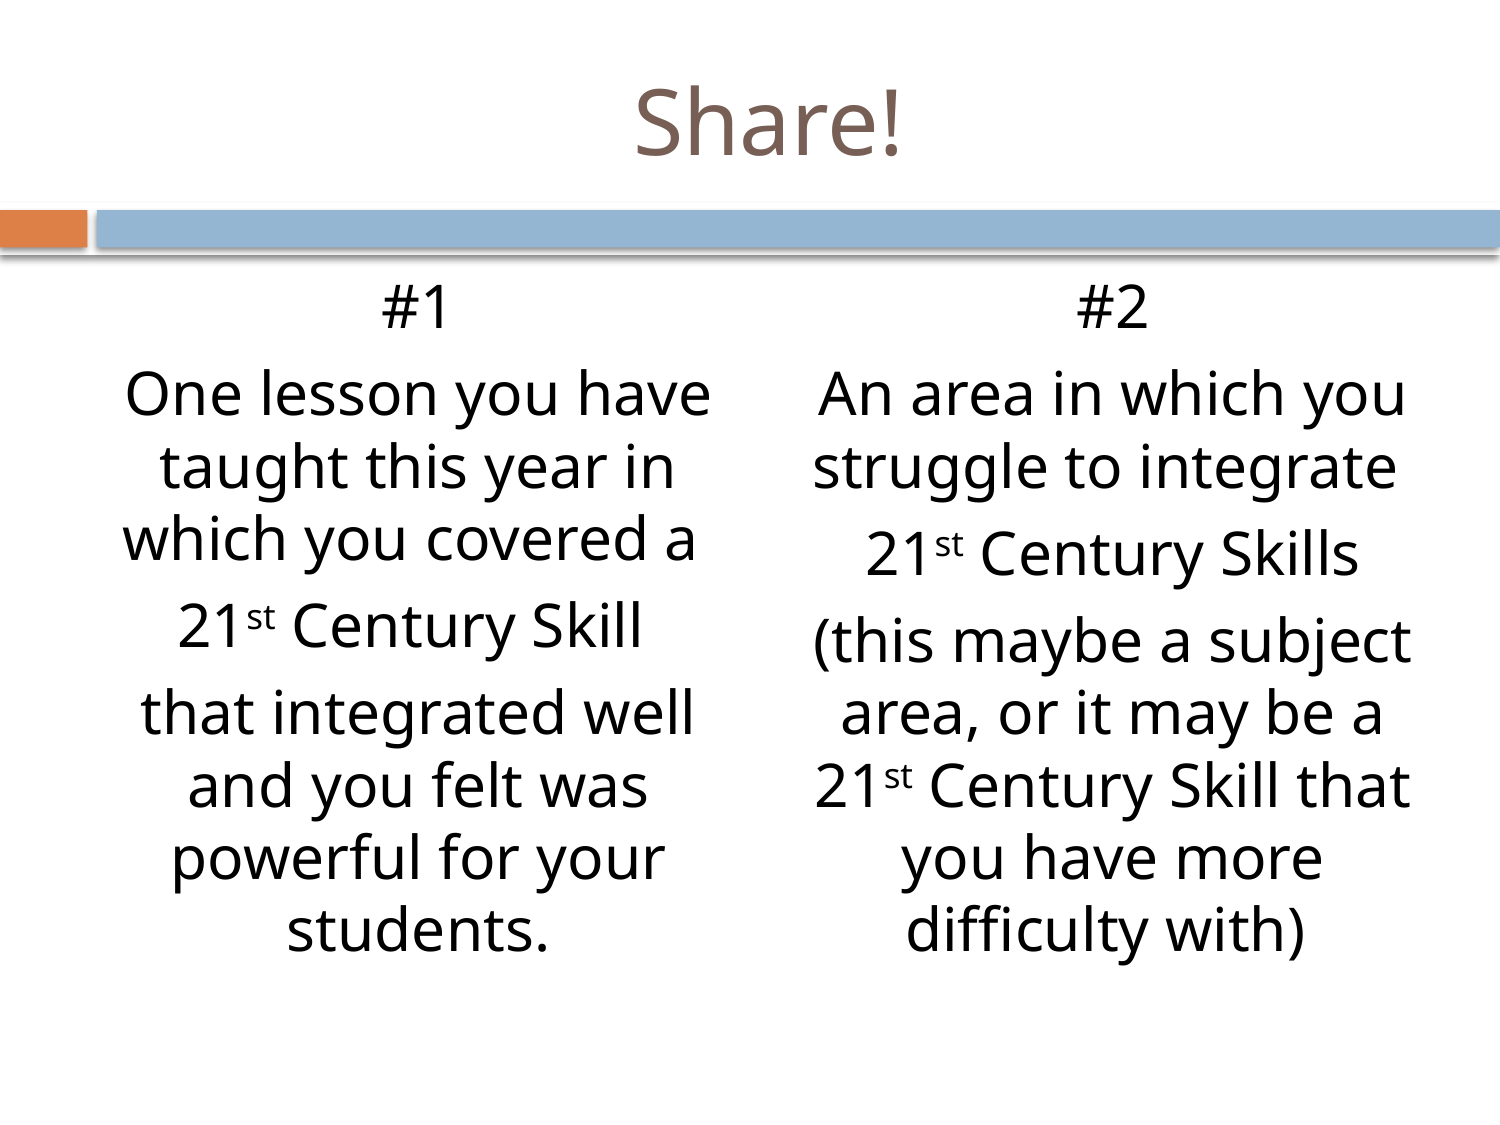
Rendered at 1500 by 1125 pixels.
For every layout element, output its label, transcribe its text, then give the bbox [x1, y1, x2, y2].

list #2 An area in which you struggle to integrate 21st Century Skills (this maybe a subject area, or it may be a 21st Century Skill that you have more difficulty with) [794, 260, 1433, 1011]
list #1 One lesson you have taught this year in which you covered a 21st Century Skill that integrated well and you felt was powerful for your students. [99, 260, 738, 1011]
title Share! [99, 37, 1438, 200]
